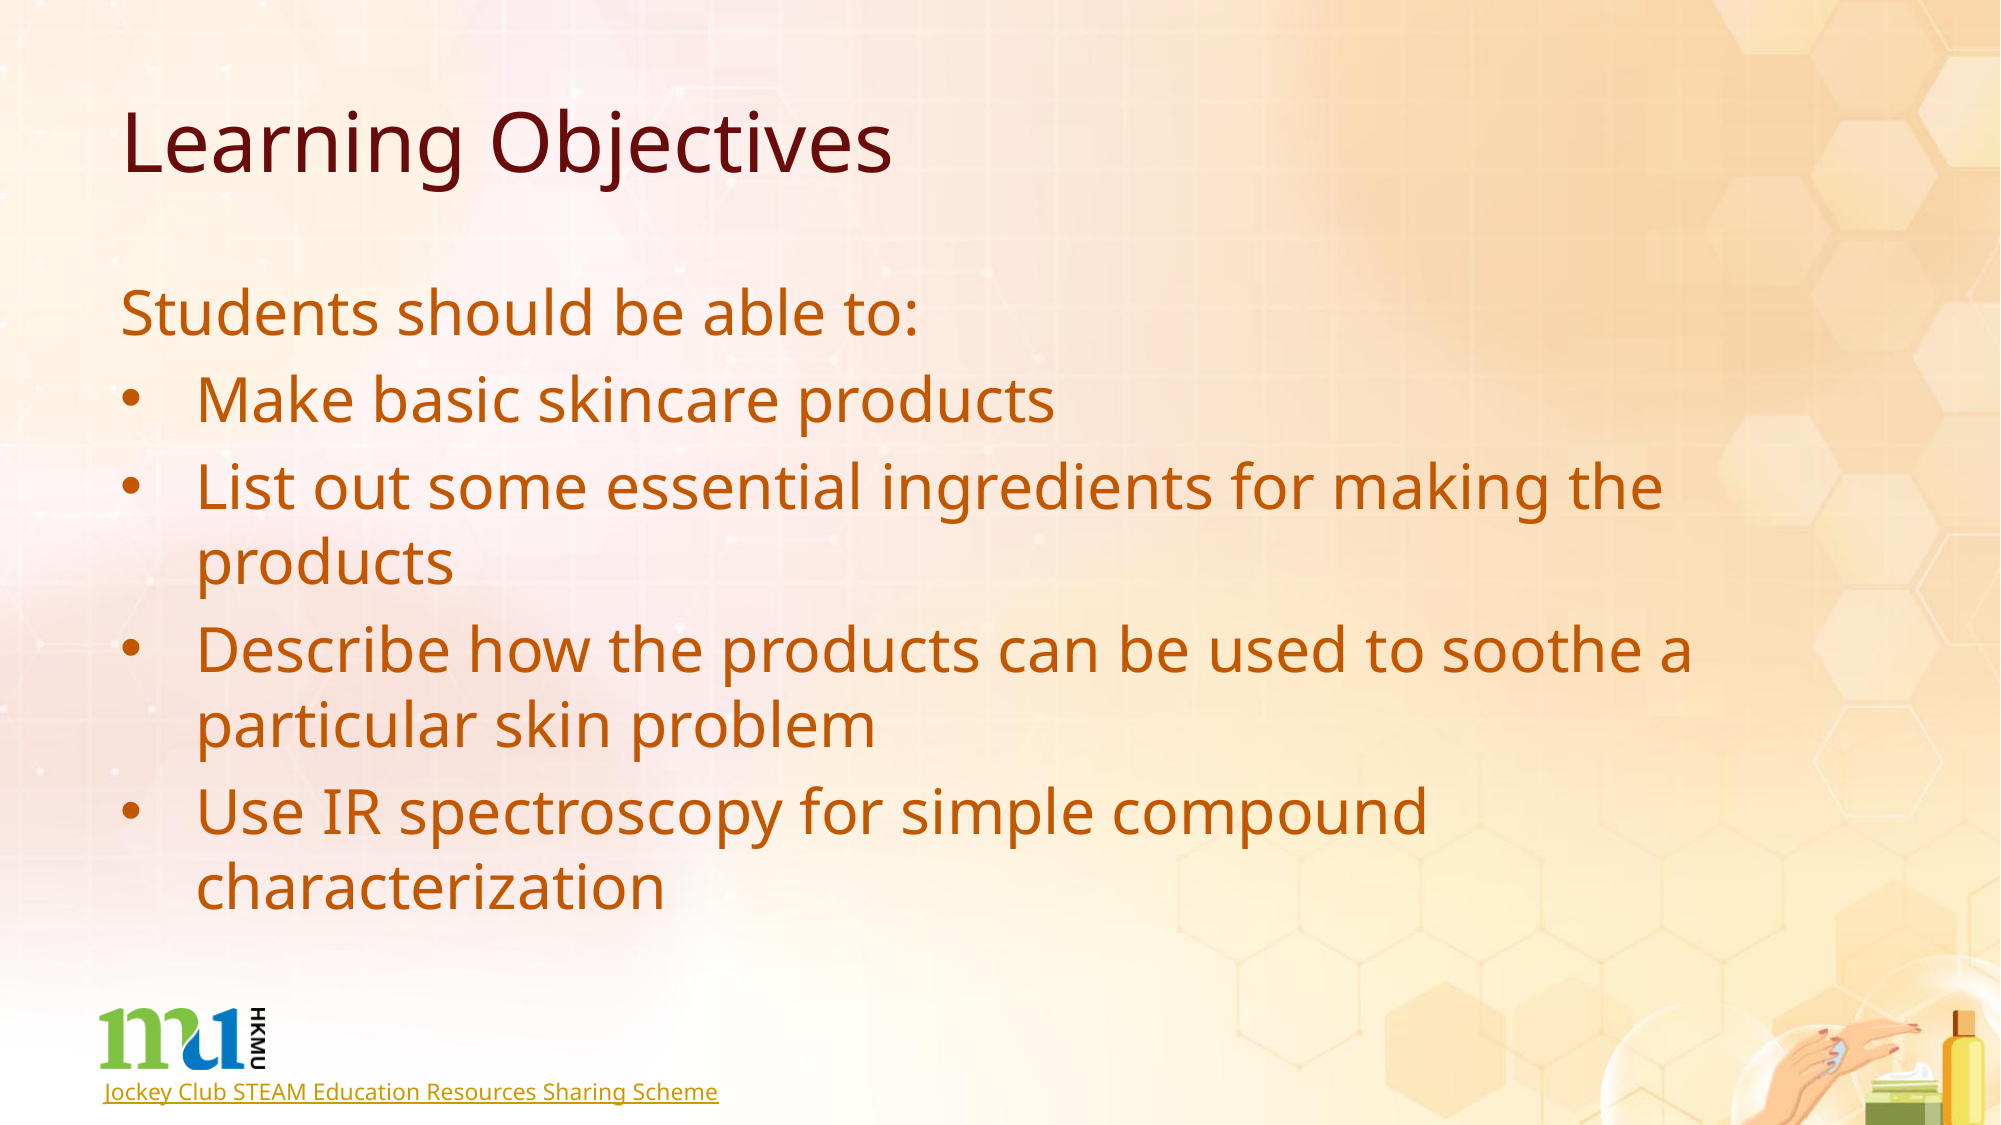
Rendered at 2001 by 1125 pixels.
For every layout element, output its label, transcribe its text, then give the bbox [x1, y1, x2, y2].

title Learning Objectives [99, 45, 1900, 233]
picture [0, 0, 2001, 1125]
list Students should be able to: Make basic skincare products List out some essential ingredients for making the products Describe how the products can be used to soothe a particular skin problem Use IR spectroscopy for simple compound characterization [99, 262, 1900, 1005]
